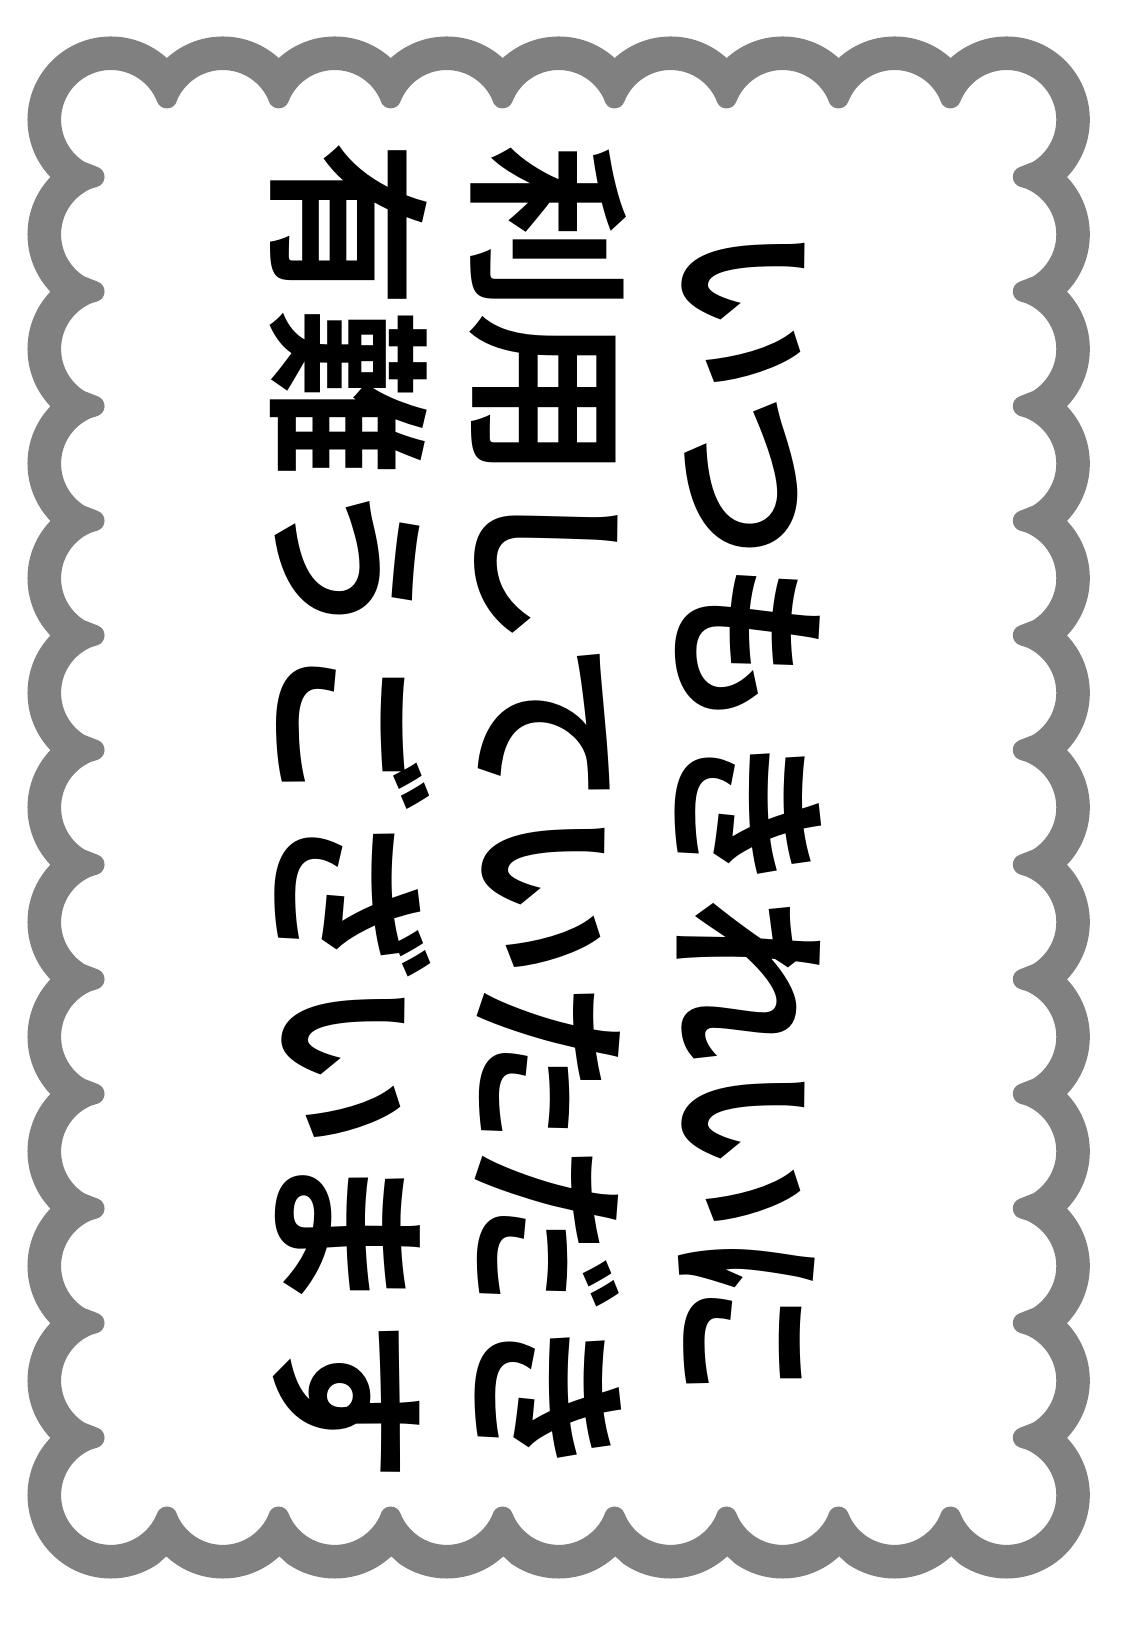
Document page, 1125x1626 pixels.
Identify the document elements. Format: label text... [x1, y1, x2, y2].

text_box いつもきれいに 利用していただき 有難うございます [244, 0, 882, 1625]
text_box [882, 44, 1082, 1571]
text_box [35, 44, 244, 1571]
